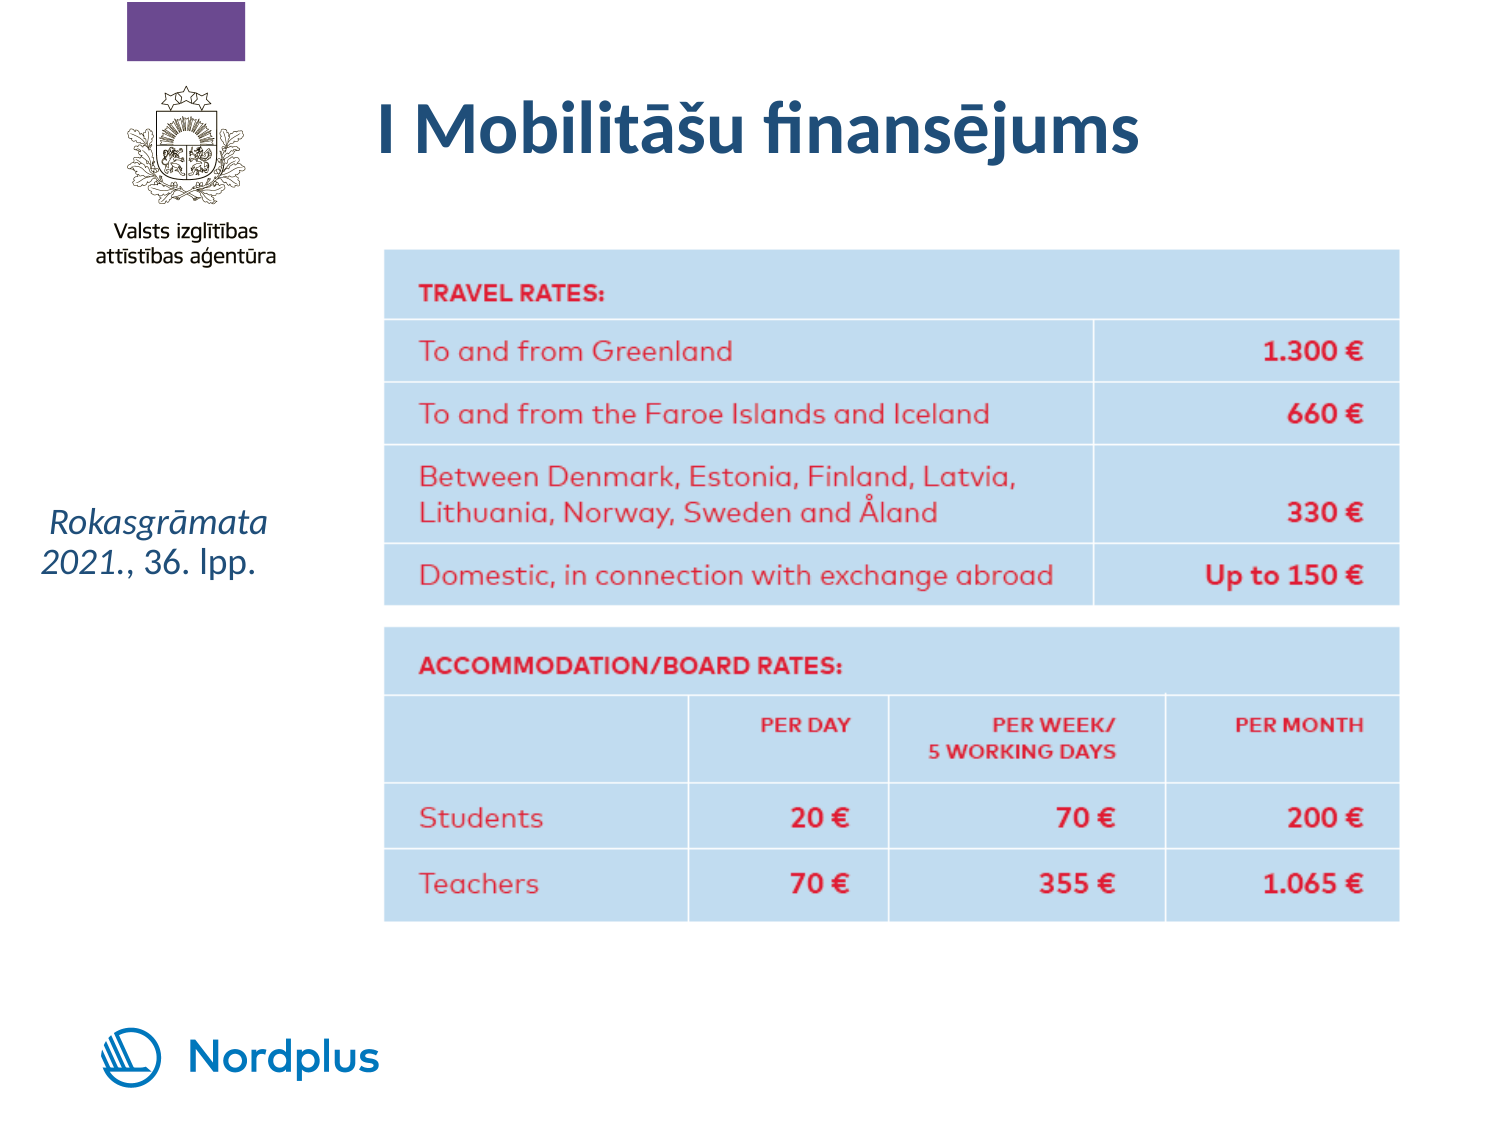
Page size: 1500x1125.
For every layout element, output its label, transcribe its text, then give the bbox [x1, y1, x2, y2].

text_box Rokasgrāmata 2021., 36. lpp. [25, 494, 361, 591]
picture [0, 0, 1500, 1125]
title I Mobilitāšu finansējums [361, 59, 1397, 199]
